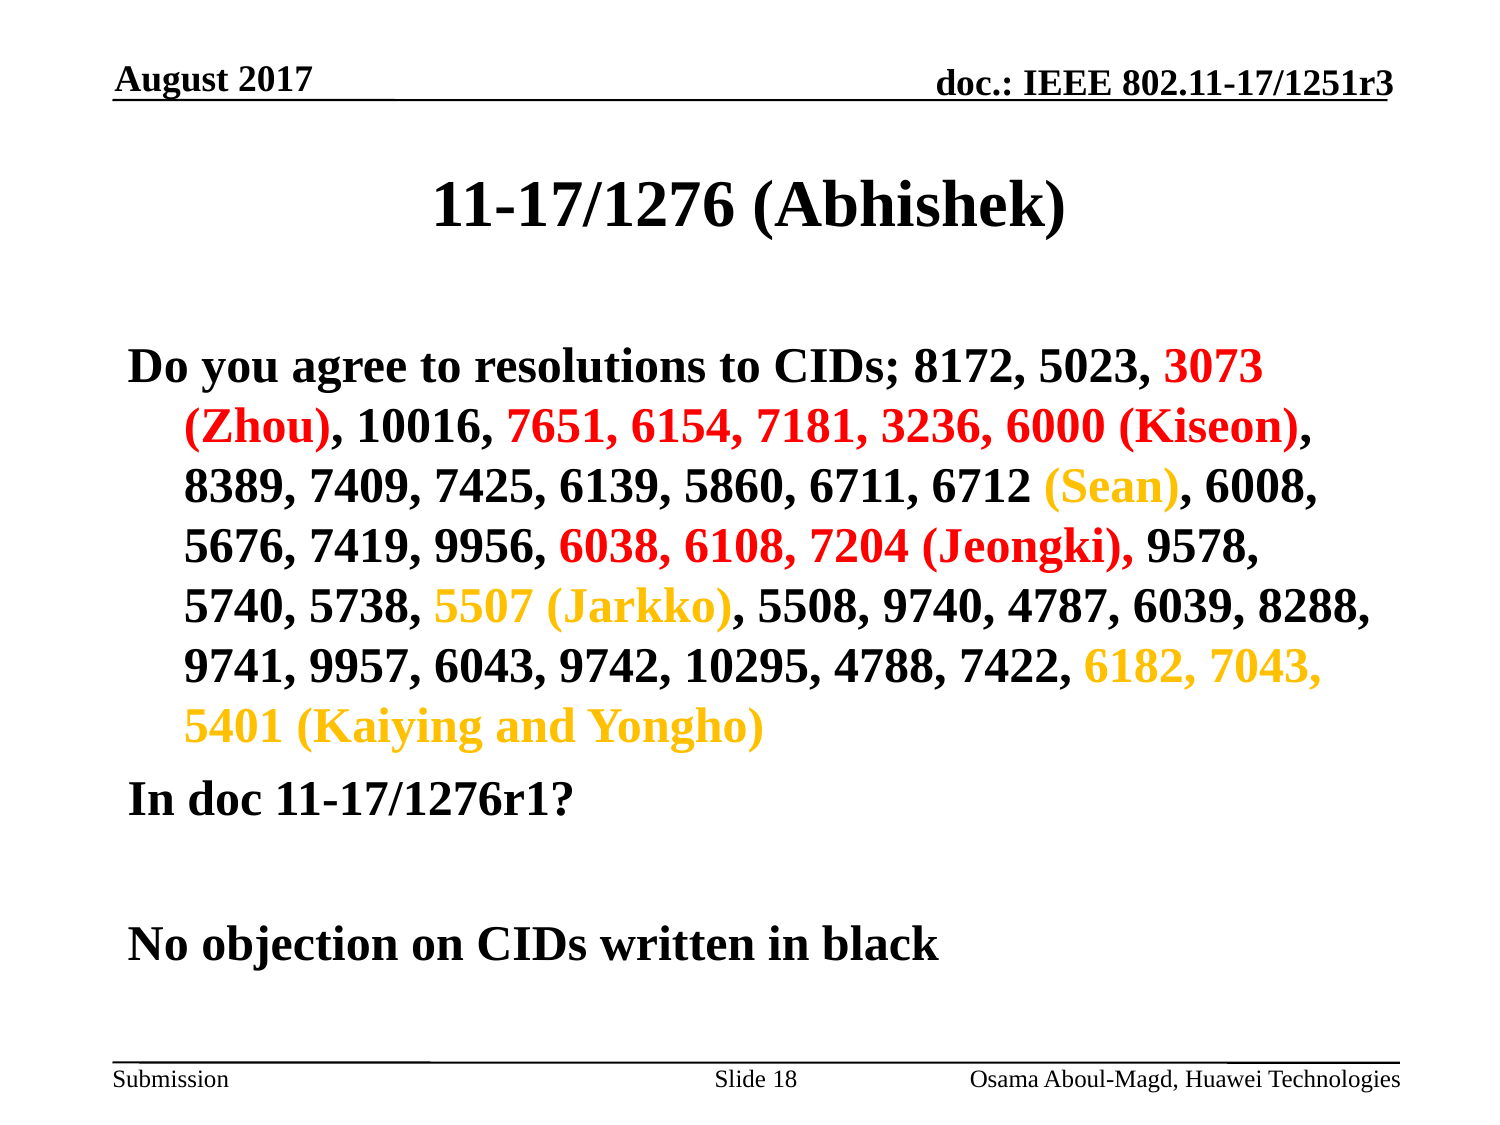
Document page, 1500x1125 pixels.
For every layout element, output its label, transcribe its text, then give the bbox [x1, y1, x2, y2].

title 11-17/1276 (Abhishek) [112, 112, 1388, 288]
list Do you agree to resolutions to CIDs; 8172, 5023, 3073 (Zhou), 10016, 7651, 6154, 7181, 3236, 6000 (Kiseon), 8389, 7409, 7425, 6139, 5860, 6711, 6712 (Sean), 6008, 5676, 7419, 9956, 6038, 6108, 7204 (Jeongki), 9578, 5740, 5738, 5507 (Jarkko), 5508, 9740, 4787, 6039, 8288, 9741, 9957, 6043, 9742, 10295, 4788, 7422, 6182, 7043, 5401 (Kaiying and Yongho) In doc 11-17/1276r1? No objection on CIDs written in black [112, 324, 1388, 1000]
slide_number Slide 18 [712, 1061, 800, 1123]
footer Osama Aboul-Magd, Huawei Technologies [878, 1061, 1402, 1093]
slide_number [114, 54, 423, 100]
